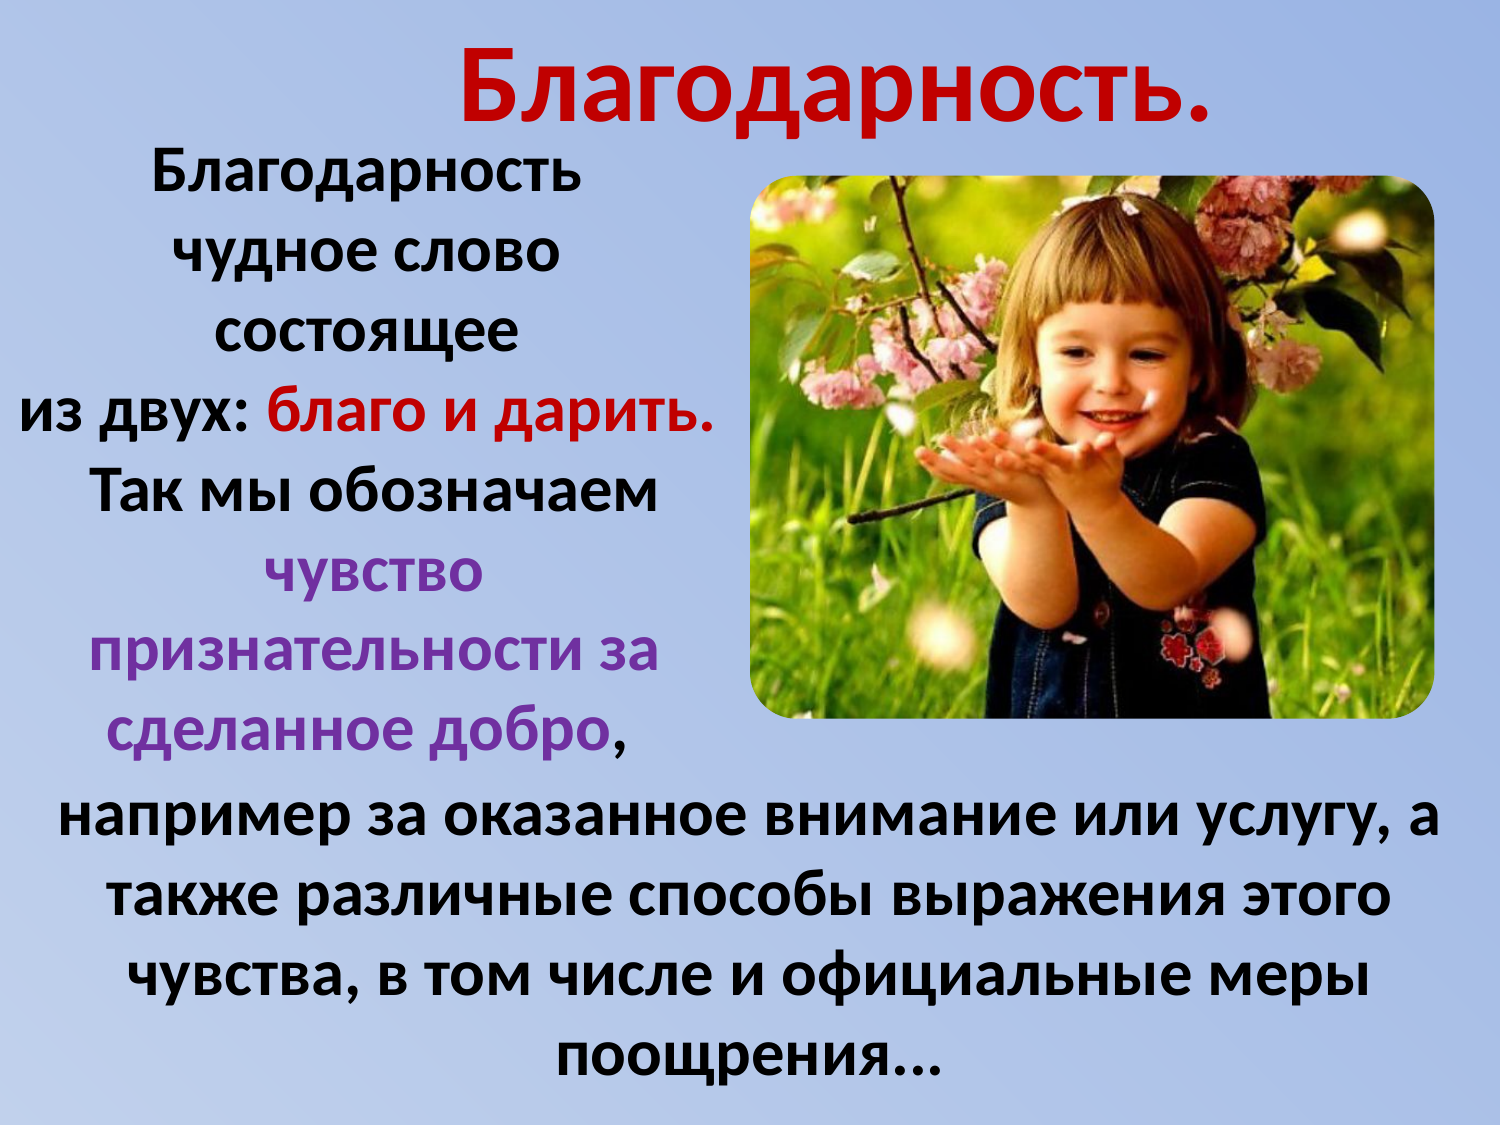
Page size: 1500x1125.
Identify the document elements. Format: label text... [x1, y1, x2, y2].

text_box например за оказанное внимание или услугу, а также различные способы выражения этого чувства, в том числе и официальные меры поощрения... [0, 761, 1500, 1097]
picture [749, 175, 1435, 719]
title Благодарность. [351, 0, 1348, 153]
text_box Благодарность чудное слово состоящее из двух: благо и дарить. Так мы обозначаем чувство признательности за сделанное добро, [0, 117, 750, 761]
